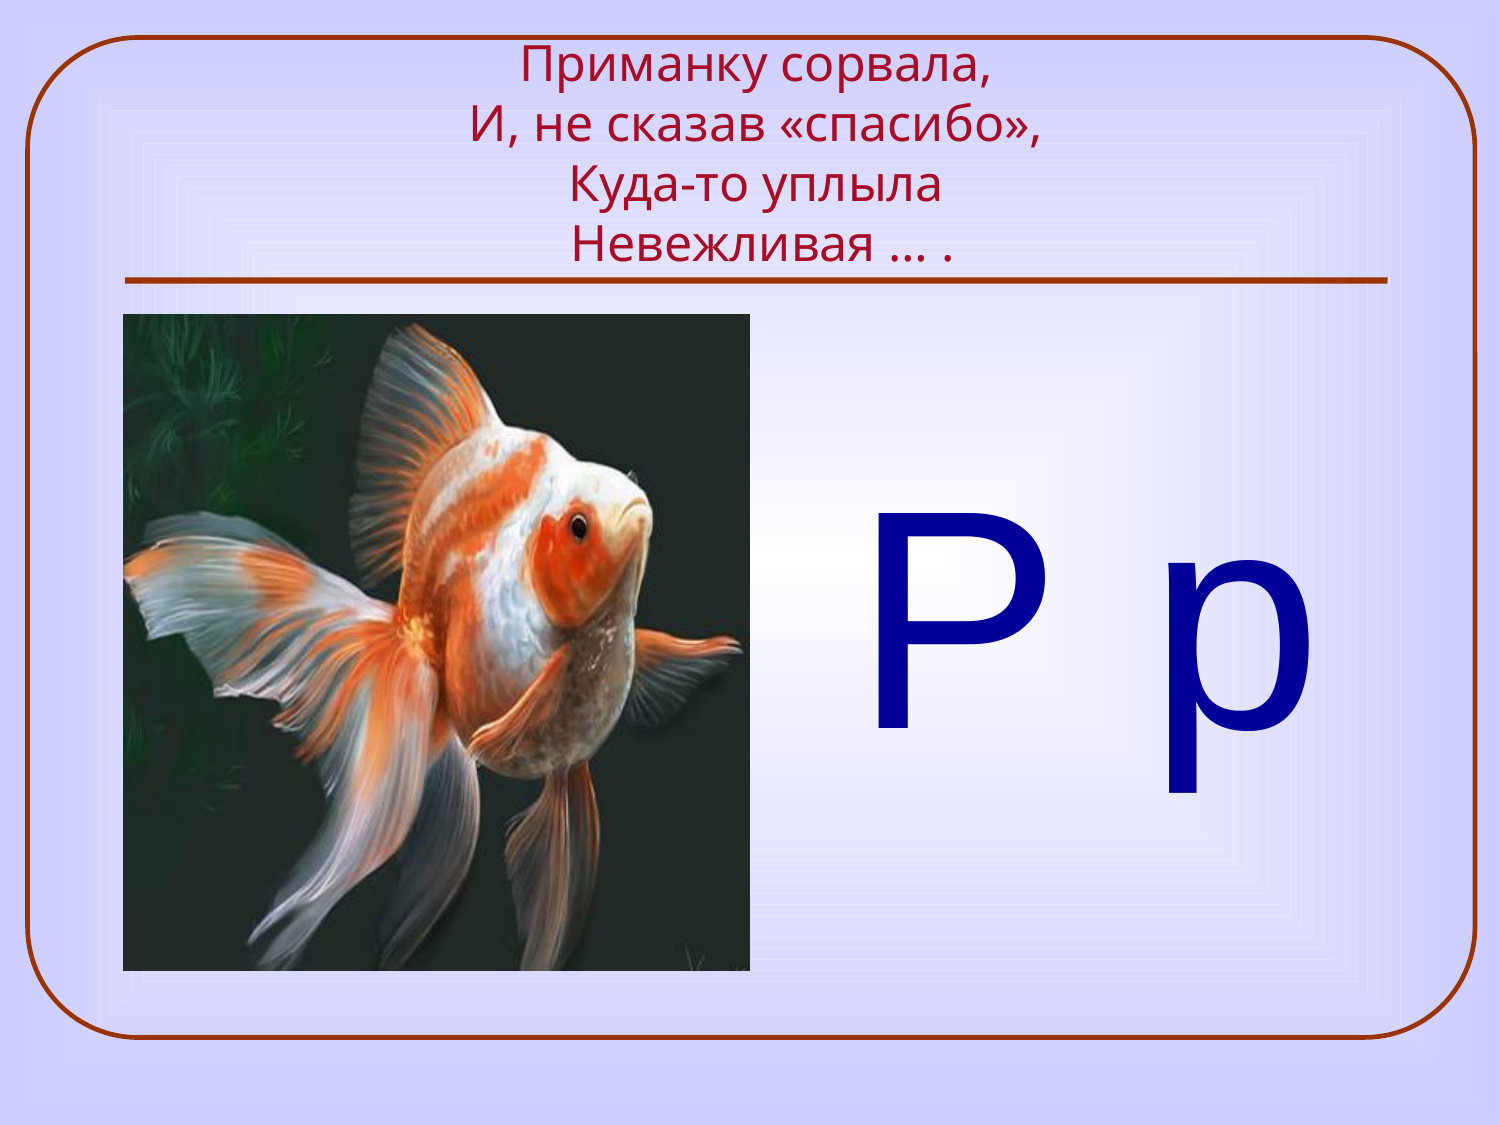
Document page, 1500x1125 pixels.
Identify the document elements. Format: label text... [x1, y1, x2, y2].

title Приманку сорвала, И, не сказав «спасибо», Куда-то уплыла Невежливая … . [124, 42, 1388, 280]
list Р р [773, 408, 1388, 976]
picture [123, 314, 751, 972]
